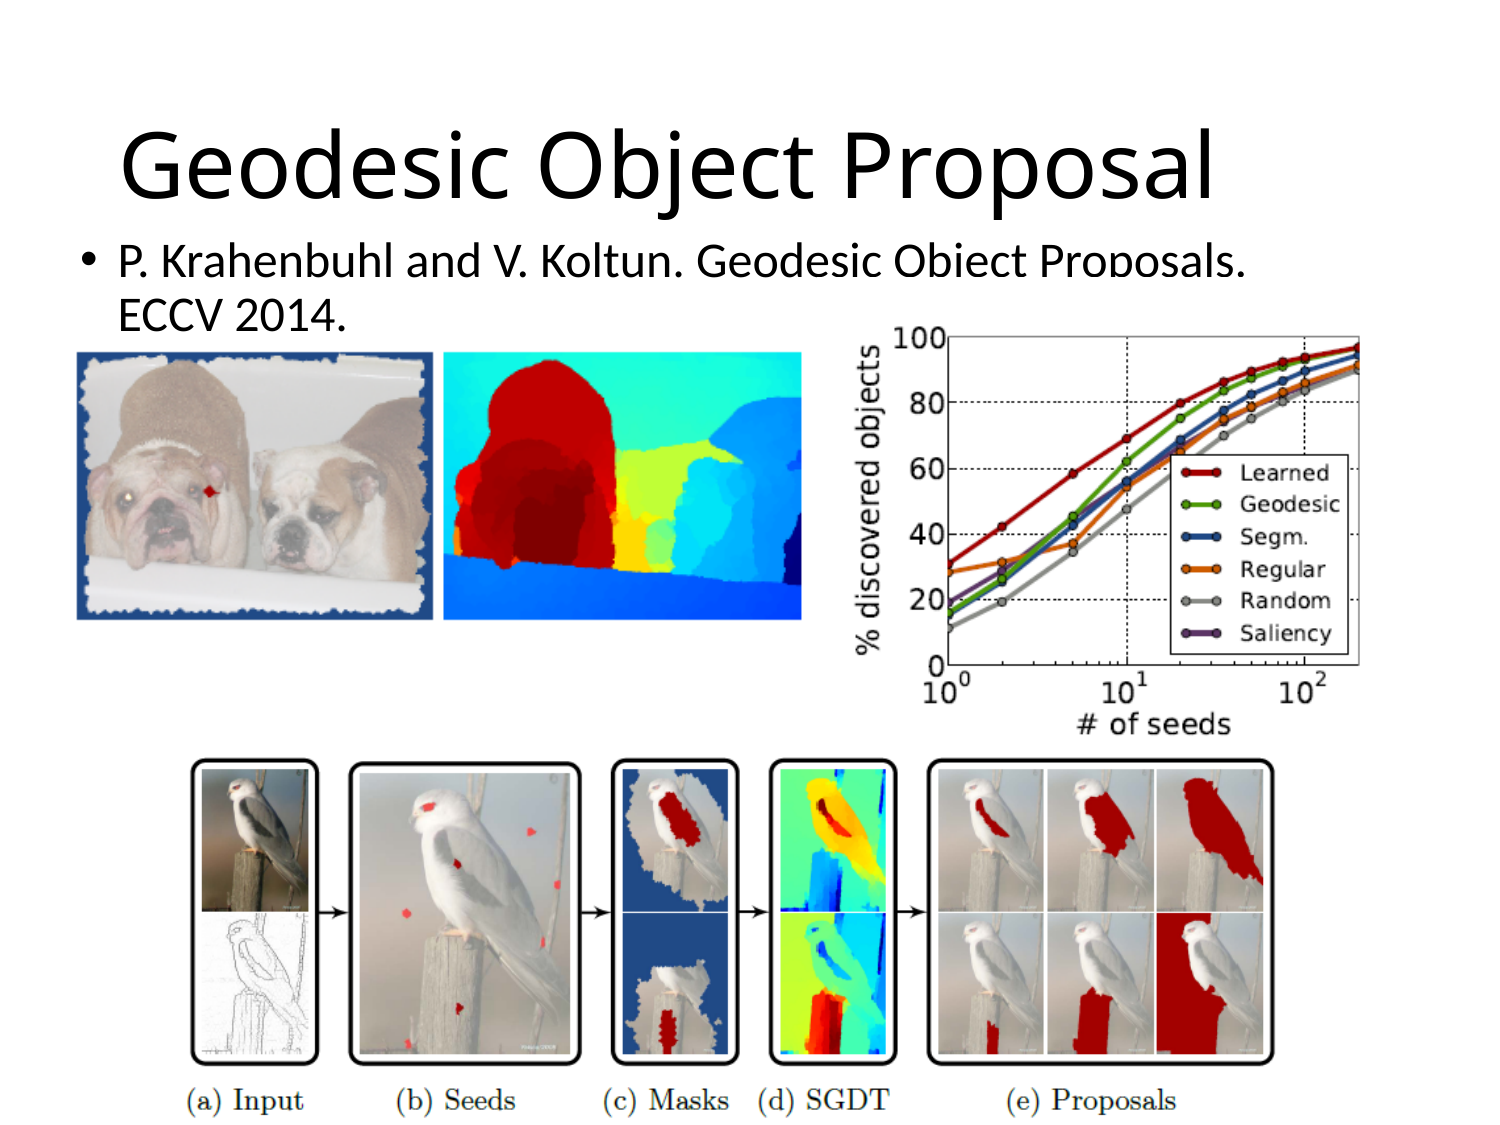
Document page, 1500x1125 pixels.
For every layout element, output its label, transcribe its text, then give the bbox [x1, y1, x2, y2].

picture [156, 277, 1388, 1125]
picture [65, 342, 814, 629]
list P. Krahenbuhl and V. Koltun. Geodesic Object Proposals. ECCV 2014. [65, 226, 1359, 941]
title Geodesic Object Proposal [103, 59, 1397, 278]
